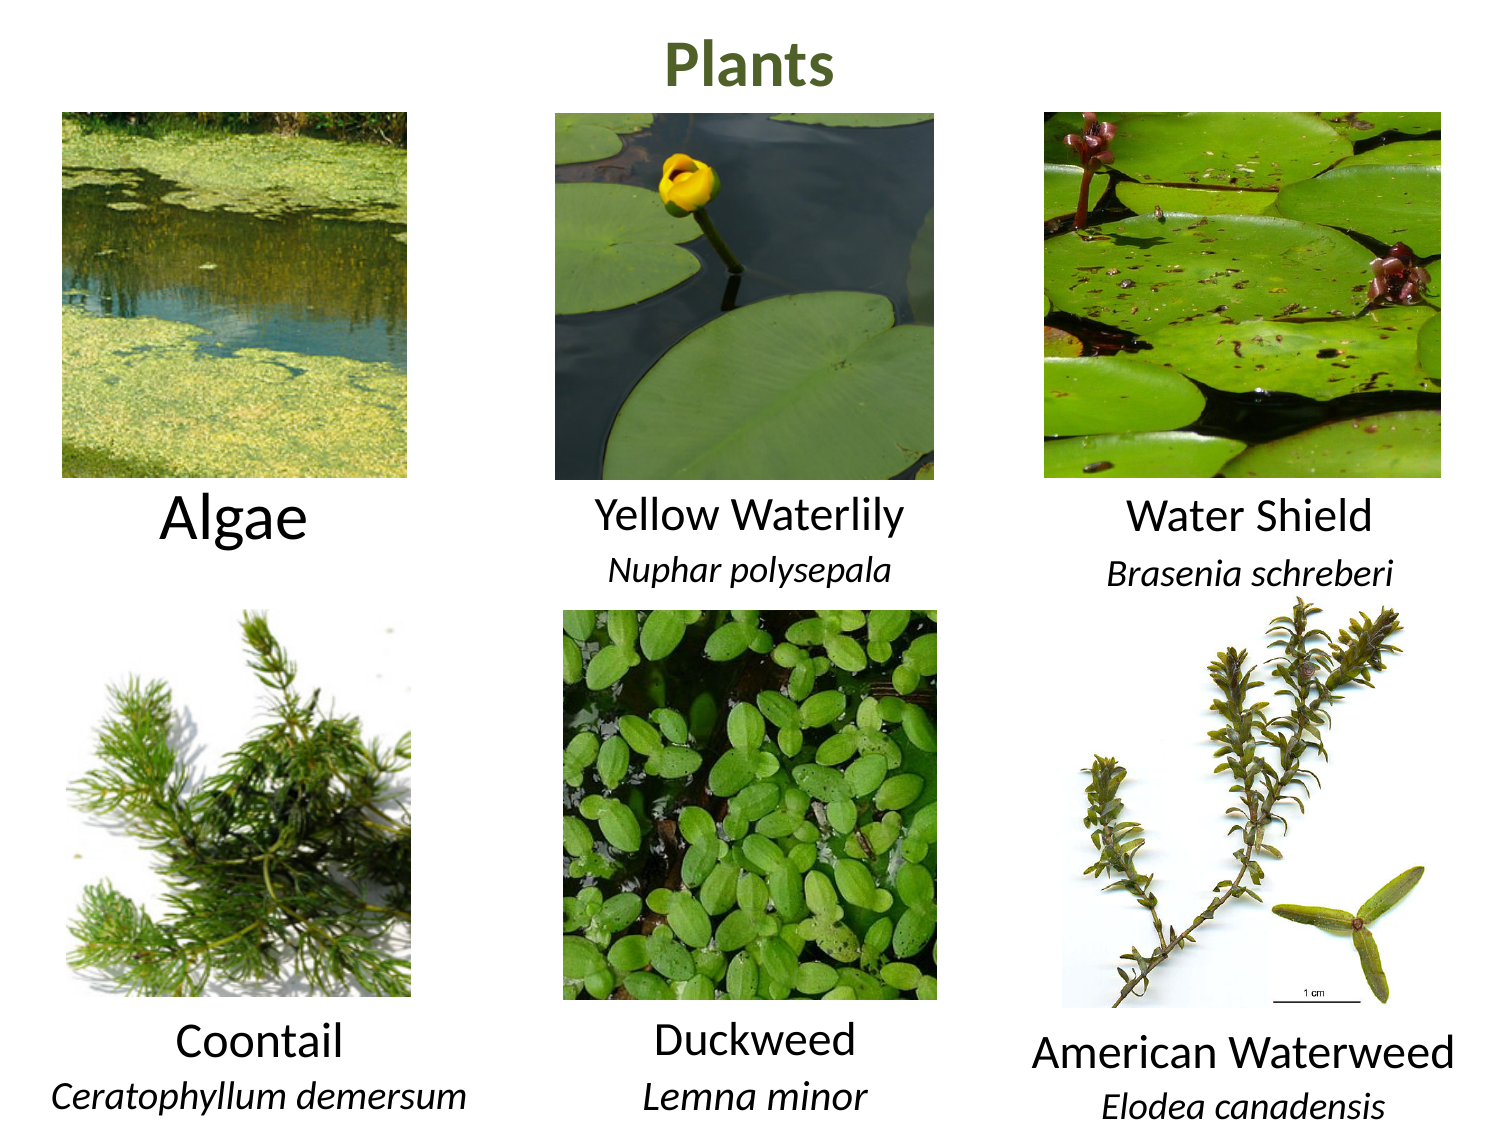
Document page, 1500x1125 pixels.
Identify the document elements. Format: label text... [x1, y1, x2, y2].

title Plants [0, 0, 1500, 154]
text_box Duckweed Lemna minor [558, 999, 952, 1125]
text_box Coontail Ceratophyllum demersum [32, 999, 487, 1125]
picture [66, 609, 411, 997]
picture [1062, 587, 1429, 1008]
picture [1044, 112, 1442, 479]
picture [62, 112, 407, 479]
picture [562, 609, 937, 1001]
text_box Yellow Waterlily Nuphar polysepala [549, 474, 950, 600]
list Algae [78, 487, 391, 591]
picture [555, 113, 934, 480]
text_box American Waterweed Elodea canadensis [999, 1012, 1488, 1125]
text_box Water Shield Brasenia schreberi [1050, 476, 1450, 602]
